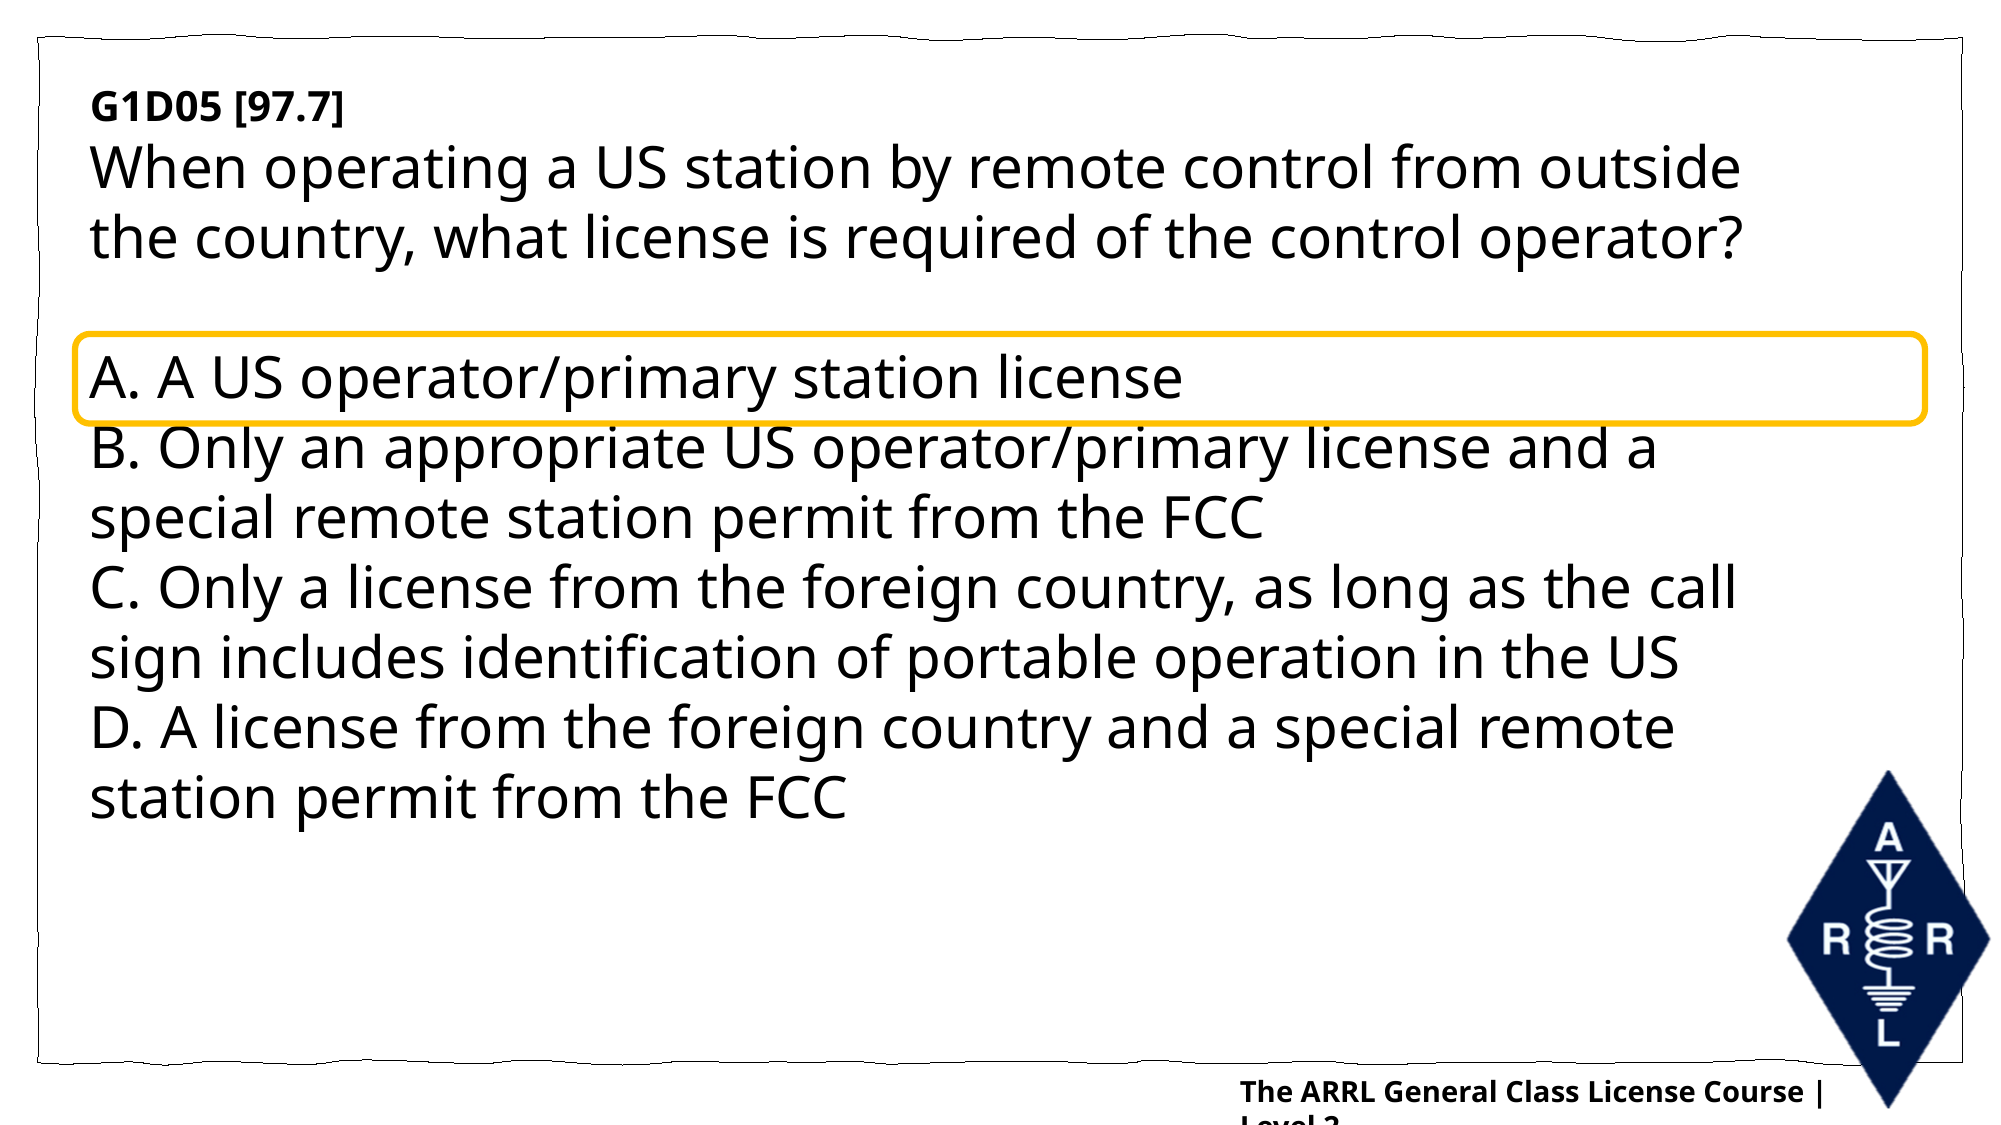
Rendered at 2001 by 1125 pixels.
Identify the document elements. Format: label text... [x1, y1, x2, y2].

text_box [73, 332, 1927, 425]
picture [1773, 752, 1999, 1125]
text_box G1D05 [97.7] When operating a US station by remote control from outside the country, what license is required of the control operator? A. A US operator/primary station license B. Only an appropriate US operator/primary license and a special remote station permit from the FCC C. Only a license from the foreign country, as long as the call sign includes identification of portable operation in the US D. A license from the foreign country and a special remote station permit from the FCC [75, 72, 1850, 341]
text_box G1D05 [97.7] When operating a US station by remote control from outside the country, what license is required of the control operator? A. A US operator/primary station license B. Only an appropriate US operator/primary license and a special remote station permit from the FCC C. Only a license from the foreign country, as long as the call sign includes identification of portable operation in the US D. A license from the foreign country and a special remote station permit from the FCC [75, 417, 1850, 838]
